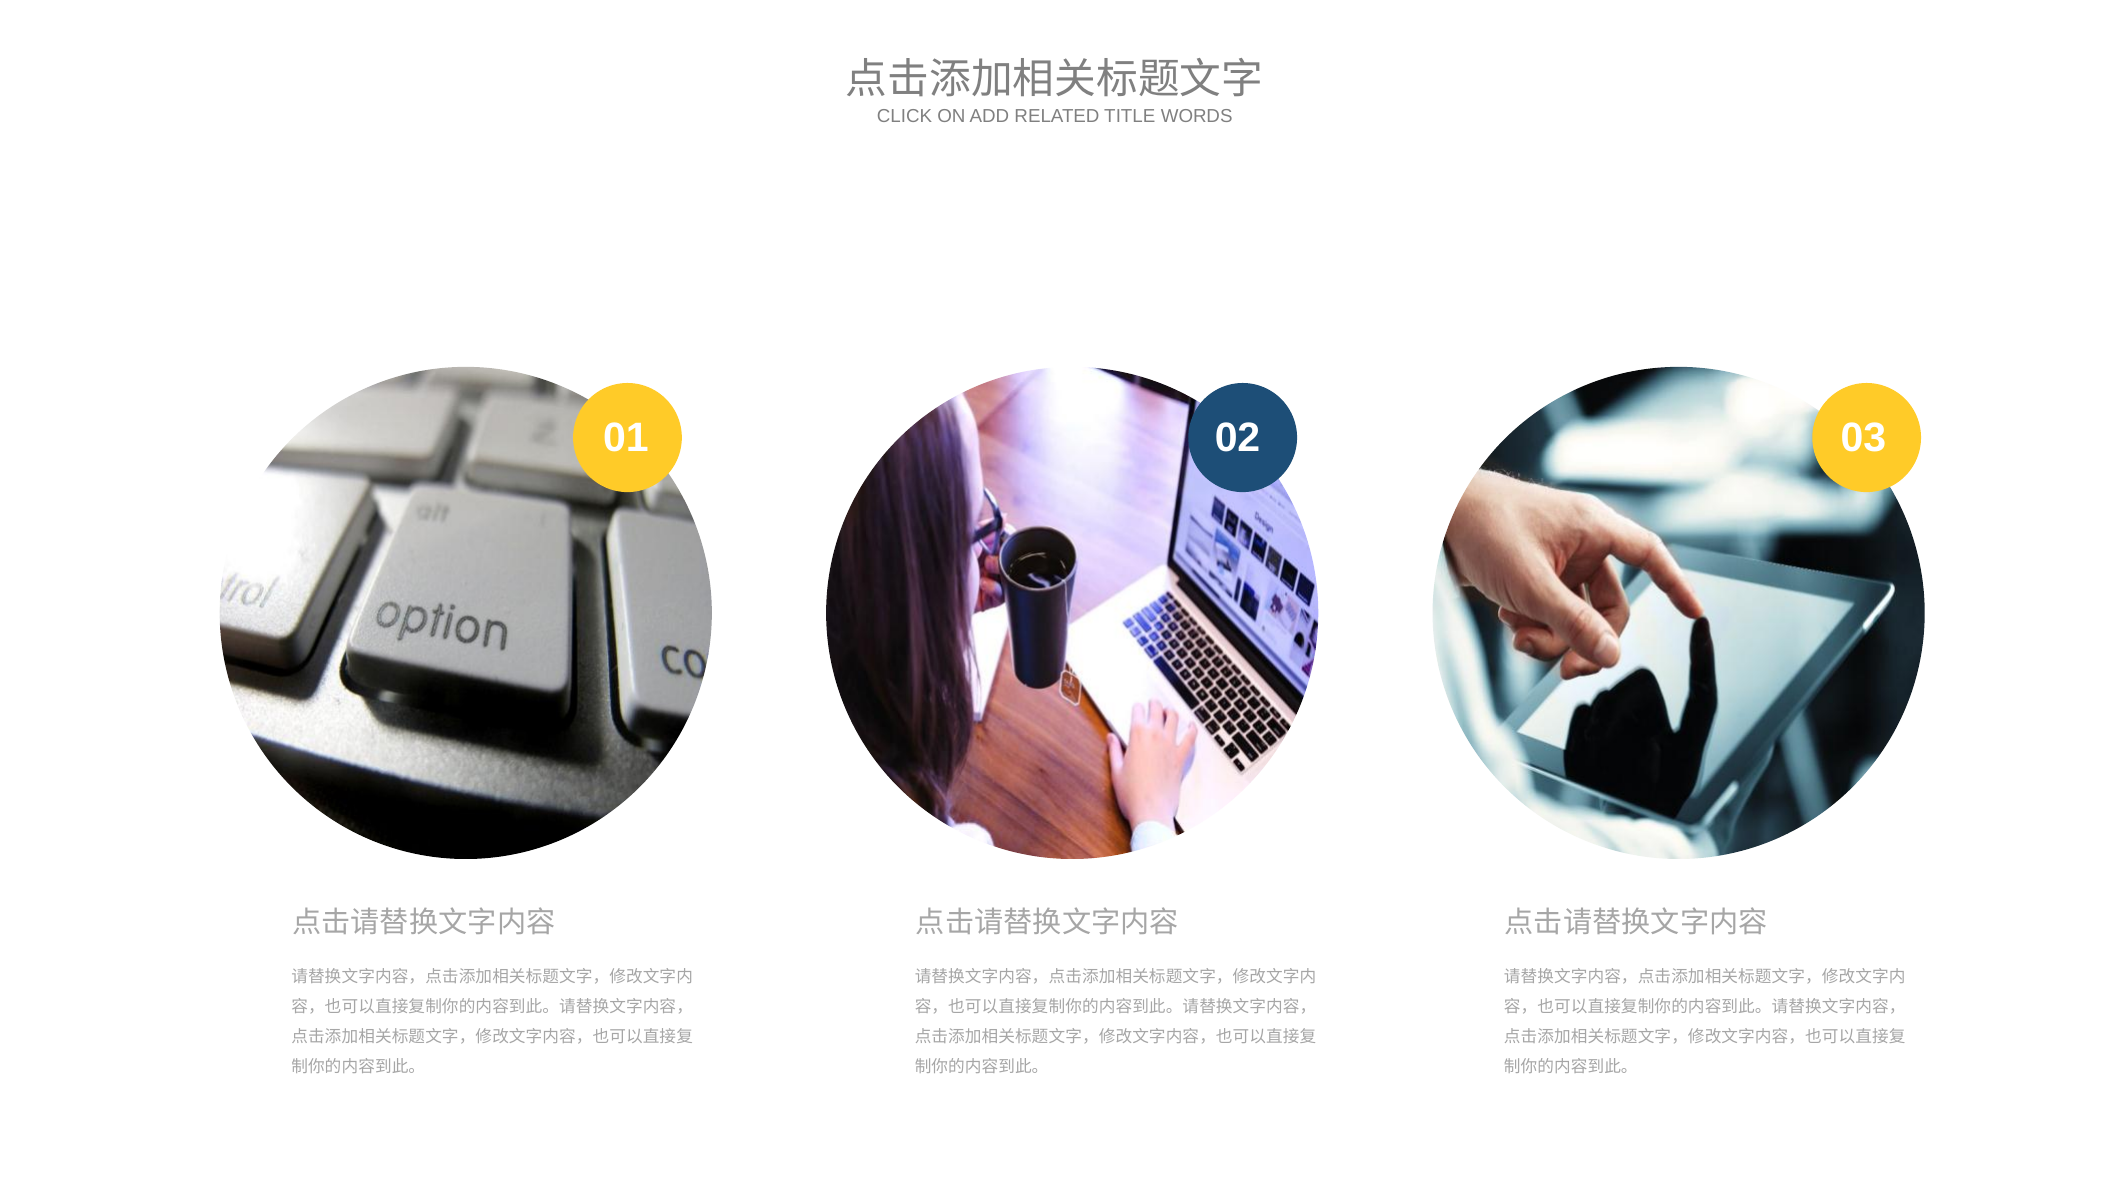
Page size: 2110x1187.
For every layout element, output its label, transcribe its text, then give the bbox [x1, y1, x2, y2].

text_box 请替换文字内容，点击添加相关标题文字，修改文字内容，也可以直接复制你的内容到此。请替换文字内容，点击添加相关标题文字，修改文字内容，也可以直接复制你的内容到此。 [1487, 948, 1933, 1085]
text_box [1188, 382, 1298, 493]
text_box 点击请替换文字内容 [1488, 895, 1785, 947]
text_box 点击添加相关标题文字 [803, 44, 1307, 107]
text_box [1431, 365, 1926, 861]
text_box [573, 382, 682, 493]
text_box CLICK ON ADD RELATED TITLE WORDS [852, 95, 1257, 130]
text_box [1812, 382, 1922, 493]
text_box 请替换文字内容，点击添加相关标题文字，修改文字内容，也可以直接复制你的内容到此。请替换文字内容，点击添加相关标题文字，修改文字内容，也可以直接复制你的内容到此。 [275, 948, 720, 1085]
text_box [825, 365, 1320, 861]
text_box 点击请替换文字内容 [276, 895, 573, 947]
text_box 点击请替换文字内容 [899, 895, 1196, 947]
text_box [218, 365, 713, 861]
text_box 请替换文字内容，点击添加相关标题文字，修改文字内容，也可以直接复制你的内容到此。请替换文字内容，点击添加相关标题文字，修改文字内容，也可以直接复制你的内容到此。 [898, 948, 1344, 1085]
